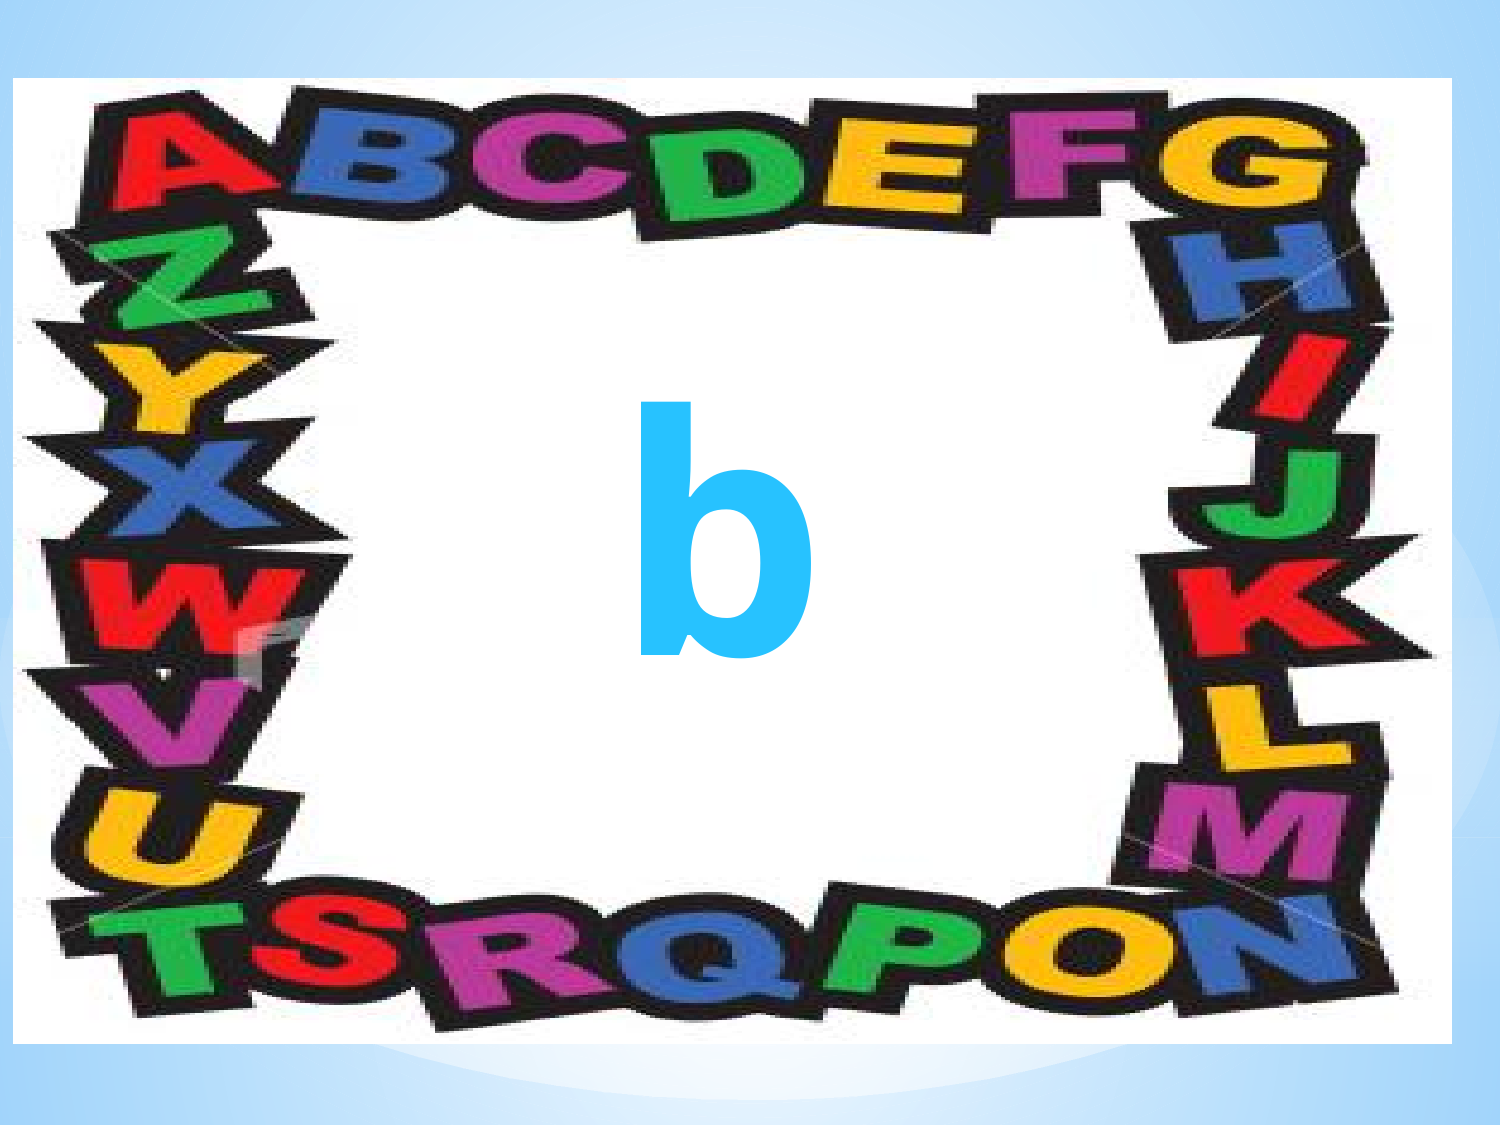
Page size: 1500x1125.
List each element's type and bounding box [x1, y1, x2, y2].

picture [12, 77, 1452, 1045]
